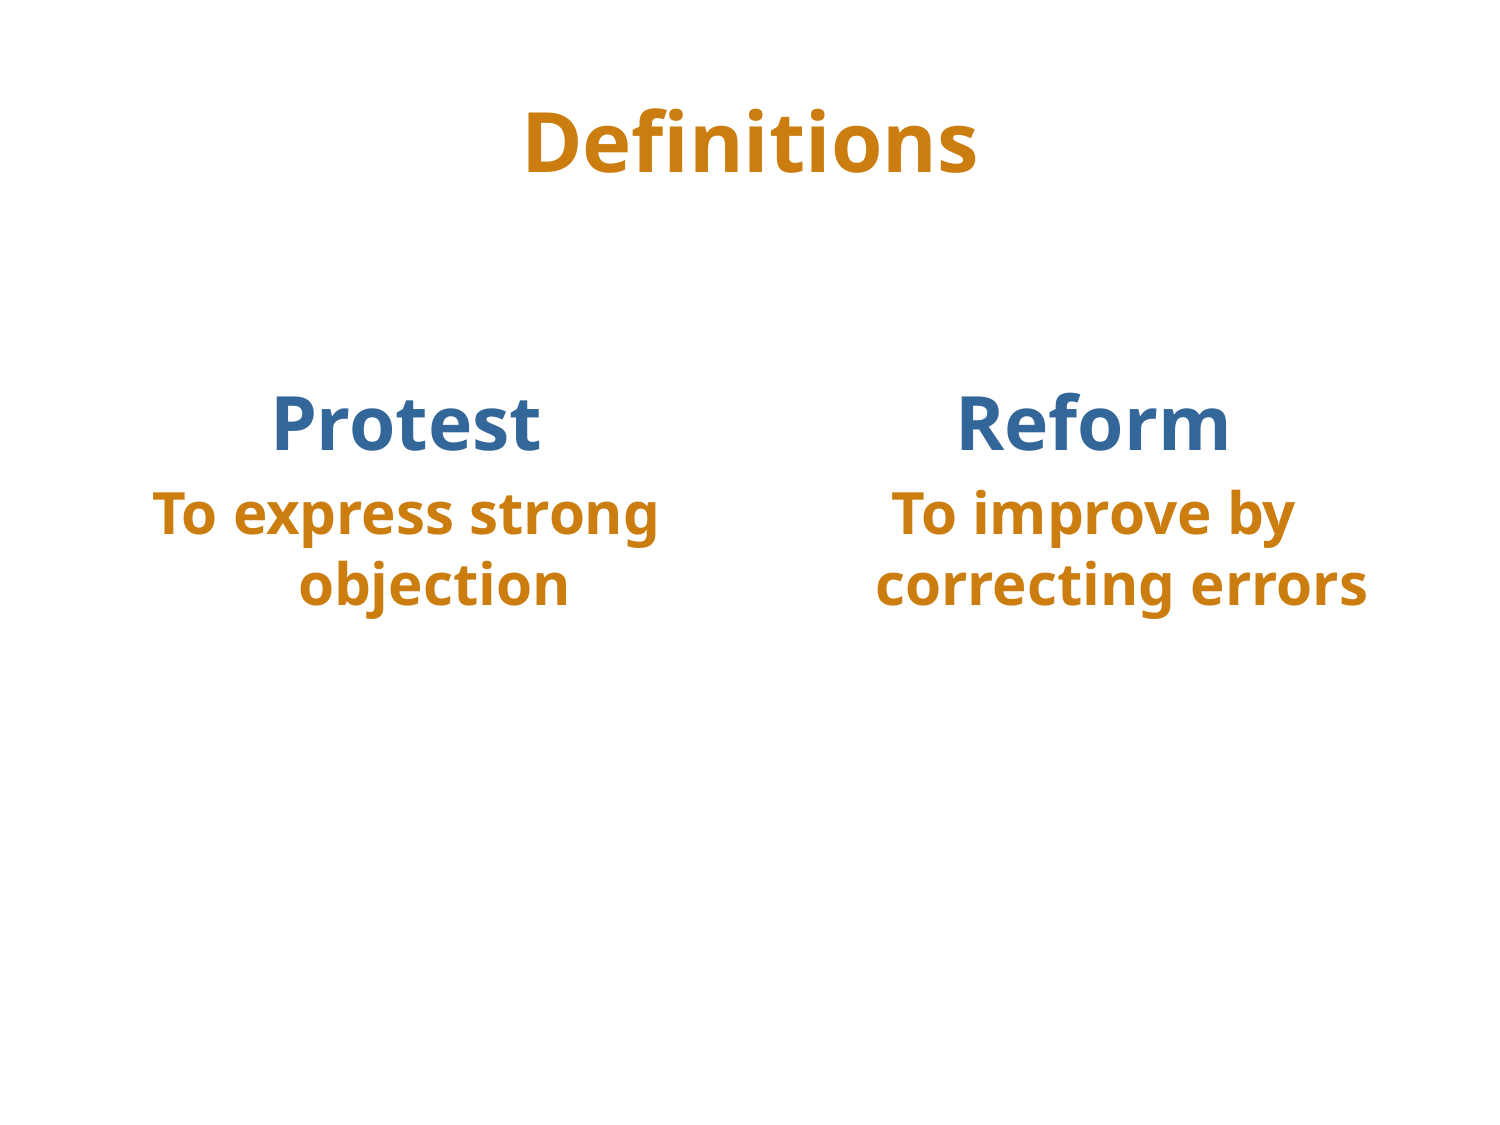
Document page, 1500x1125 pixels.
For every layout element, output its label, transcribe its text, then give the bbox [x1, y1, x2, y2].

title Definitions [75, 45, 1425, 233]
list Reform To improve by correcting errors [762, 262, 1425, 1005]
list Protest To express strong objection [75, 262, 738, 1005]
